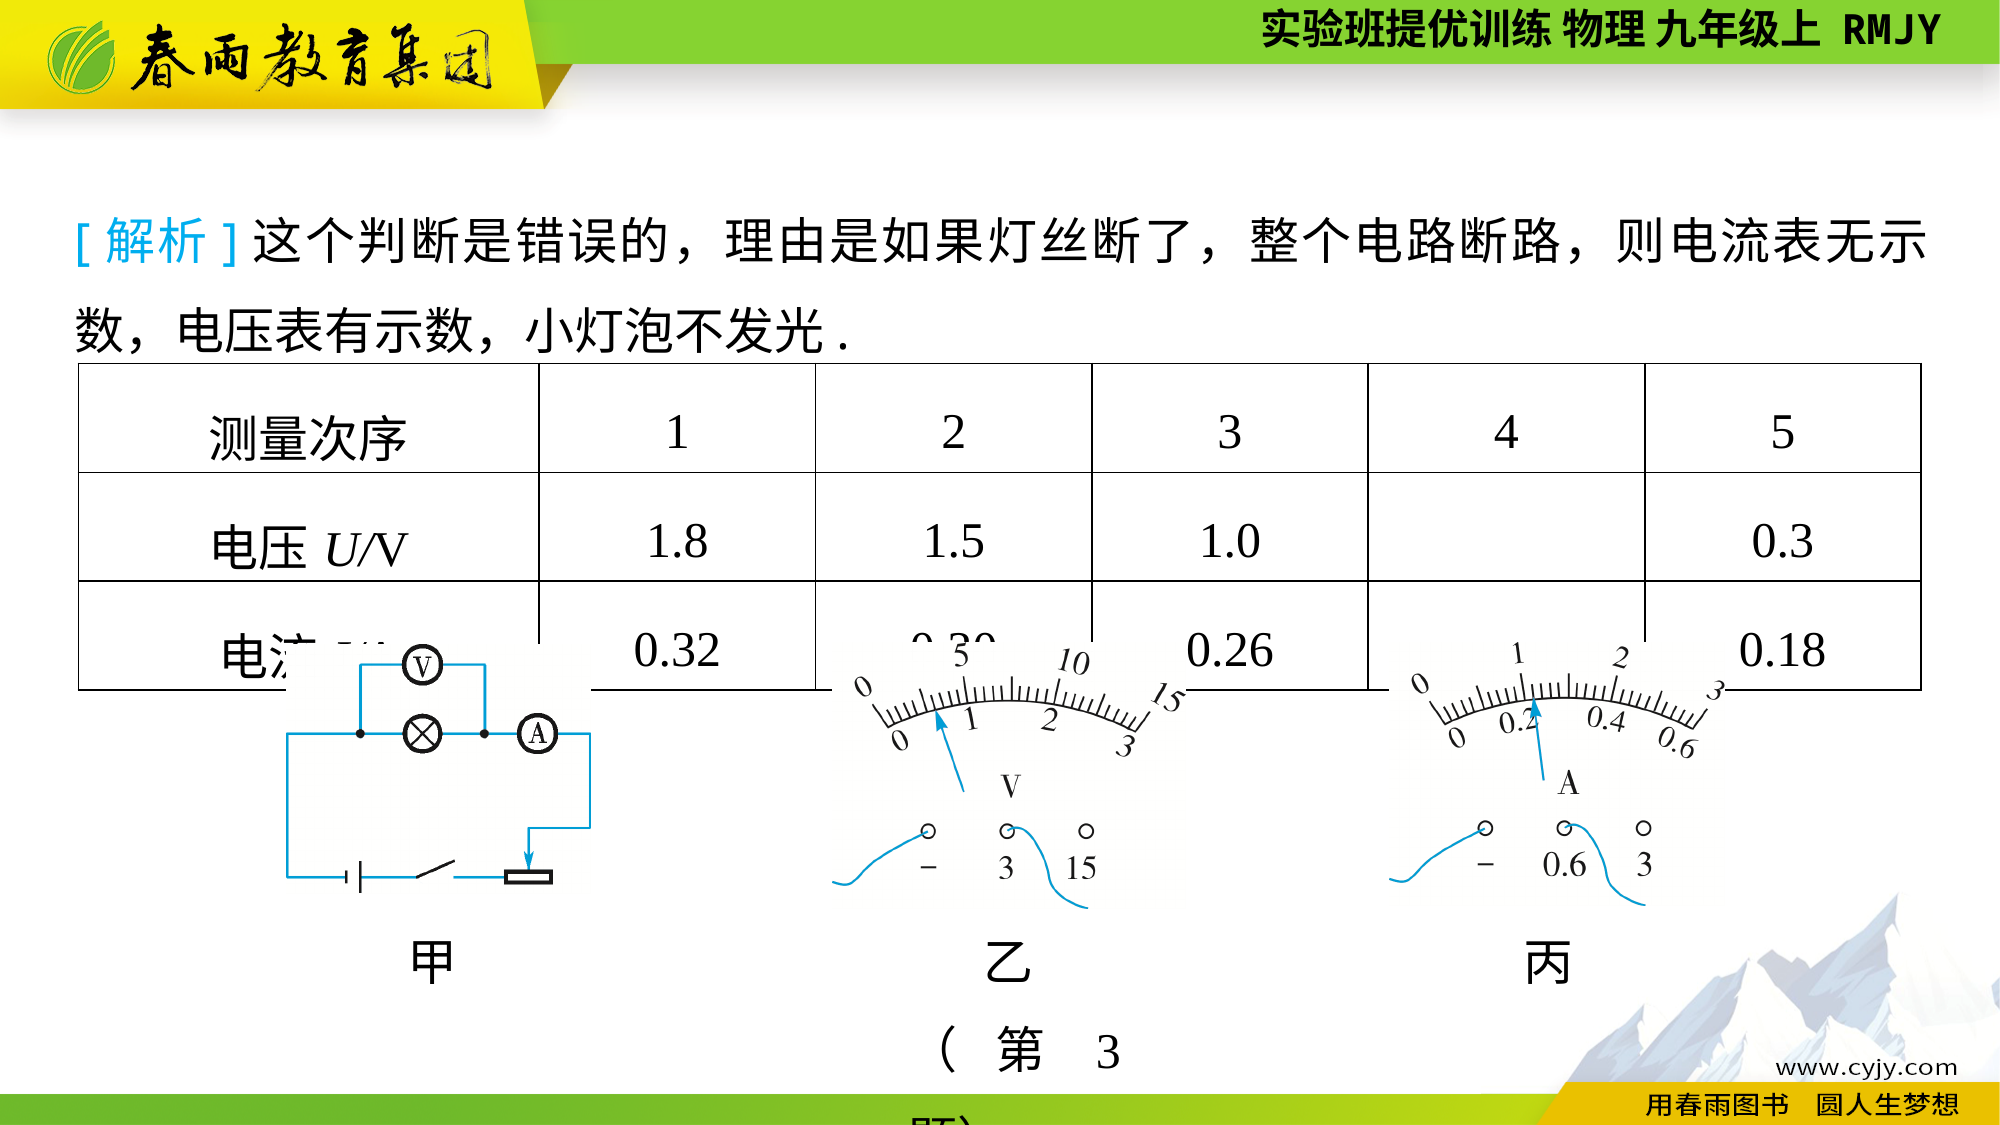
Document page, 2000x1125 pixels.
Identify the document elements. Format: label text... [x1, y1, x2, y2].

table_header 测量次序 [79, 364, 538, 472]
table_header 2 [816, 364, 1091, 472]
table_cell 0.30 [816, 582, 1091, 689]
text_box 甲 [393, 901, 473, 998]
text_box 丙 [1508, 915, 1589, 998]
table_cell 电流I/A [79, 582, 538, 689]
table_cell 0.26 [1093, 582, 1367, 689]
table_cell [1369, 473, 1644, 580]
table_header 1 [540, 364, 815, 472]
text_box （第3题） [892, 980, 1148, 1086]
table_header 4 [1369, 364, 1644, 472]
list [解析]这个判断是错误的，理由是如果灯丝断了，整个电路断路，则电流表无示数，电压表有示数，小灯泡不发光. [59, 171, 1944, 357]
table_cell 电压U/V [79, 473, 538, 580]
picture [0, 0, 2000, 1125]
table_cell [1369, 582, 1644, 689]
table_cell 0.32 [540, 582, 815, 689]
table_header 5 [1646, 364, 1920, 472]
table_cell 1.0 [1093, 473, 1367, 580]
table_header 3 [1093, 364, 1367, 472]
text_box 乙 [968, 918, 1049, 980]
table_cell 0.18 [1646, 582, 1920, 689]
table_cell 1.5 [816, 473, 1091, 580]
table_cell 0.3 [1646, 473, 1920, 580]
table_cell 1.8 [540, 473, 815, 580]
